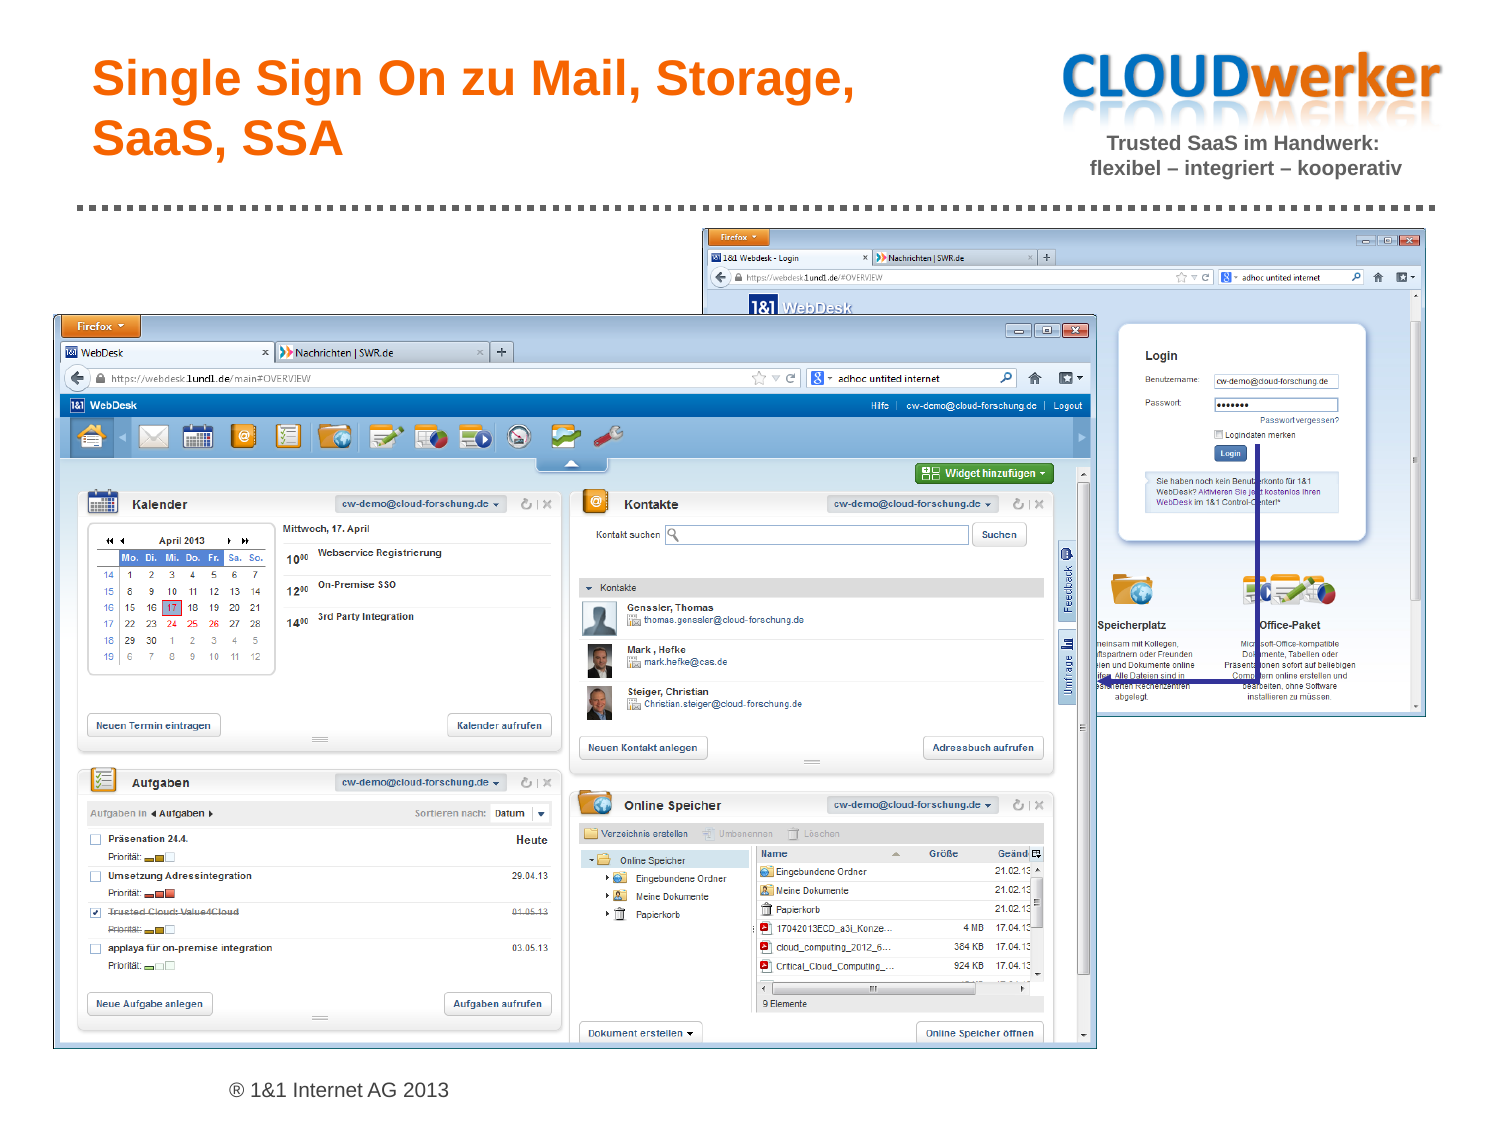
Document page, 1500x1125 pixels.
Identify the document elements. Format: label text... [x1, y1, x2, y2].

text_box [1101, 482, 1297, 644]
picture [52, 228, 1426, 1049]
title Single Sign On zu Mail, Storage, SaaS, SSA [76, 18, 1011, 173]
footer ® 1&1 Internet AG 2013 [214, 1068, 690, 1121]
picture [1057, 47, 1447, 147]
